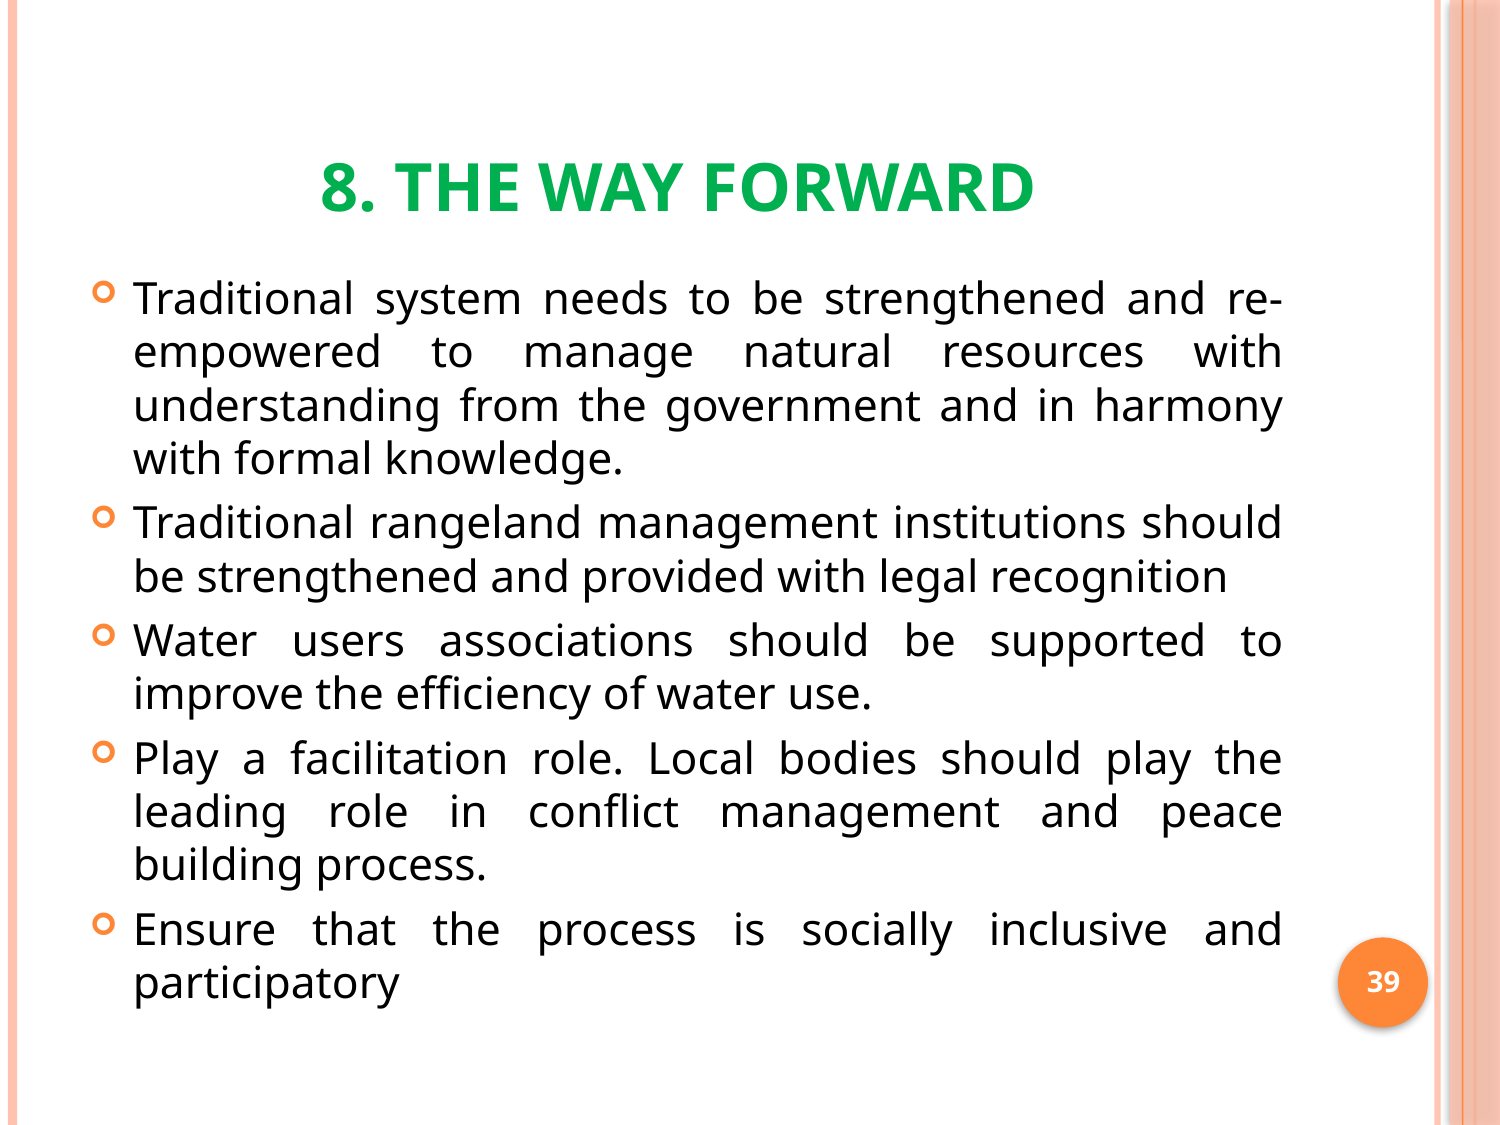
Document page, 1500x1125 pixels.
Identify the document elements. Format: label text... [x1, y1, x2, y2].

list Traditional system needs to be strengthened and re-empowered to manage natural resources with understanding from the government and in harmony with formal knowledge. Traditional rangeland management institutions should be strengthened and provided with legal recognition Water users associations should be supported to improve the efficiency of water use. Play a facilitation role. Local bodies should play the leading role in conflict management and peace building process. Ensure that the process is socially inclusive and participatory [75, 262, 1300, 1062]
title 8. The Way Forward [75, 45, 1300, 233]
slide_number 39 [1333, 940, 1434, 1027]
